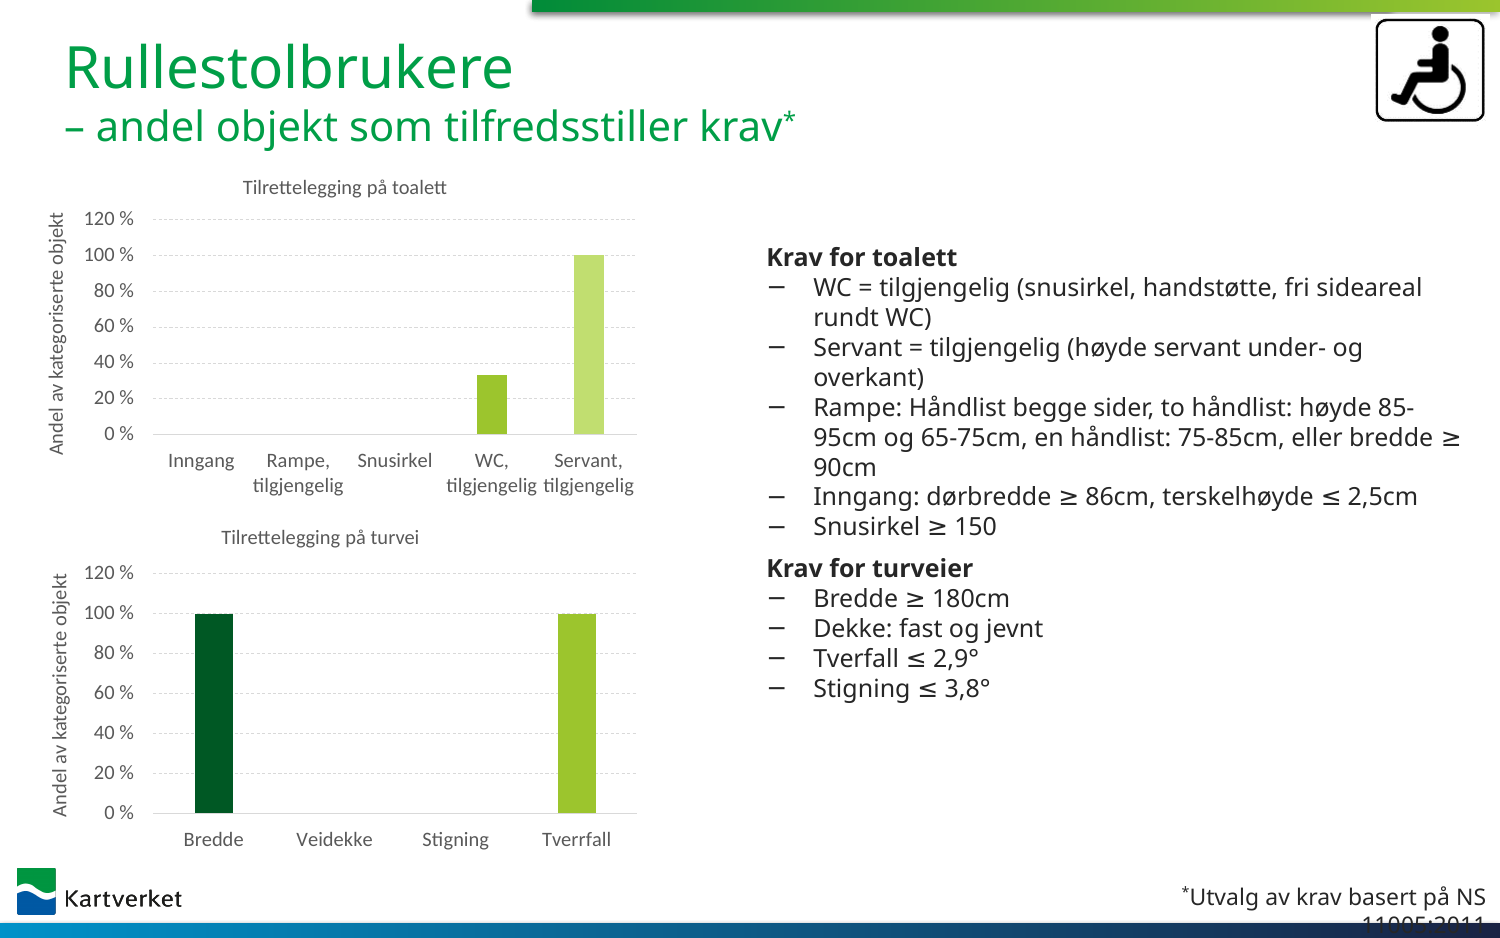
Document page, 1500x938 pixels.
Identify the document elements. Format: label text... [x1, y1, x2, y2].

text_box Rullestolbrukere – andel objekt som tilfredsstiller krav* [49, 14, 1431, 158]
picture [41, 166, 650, 505]
text_box Krav for turveier Bredde ≥ 180cm Dekke: fast og jevnt Tverfall ≤ 2,9° Stigning ≤ 3,8° [751, 545, 1483, 710]
picture [41, 520, 650, 859]
picture [1371, 13, 1491, 127]
text_box *Utvalg av krav basert på NS 11005:2011 [1068, 873, 1500, 938]
text_box Krav for toalett WC = tilgjengelig (snusirkel, handstøtte, fri sideareal rundt WC) Servant = tilgjengelig (høyde servant under- og overkant) Rampe: Håndlist begge sider, to håndlist: høyde 85-95cm og 65-75cm, en håndlist: 75-85cm, eller bredde ≥ 90cm Inngang: dørbredde ≥ 86cm, terskelhøyde ≤ 2,5cm Snusirkel ≥ 150 [751, 234, 1483, 545]
